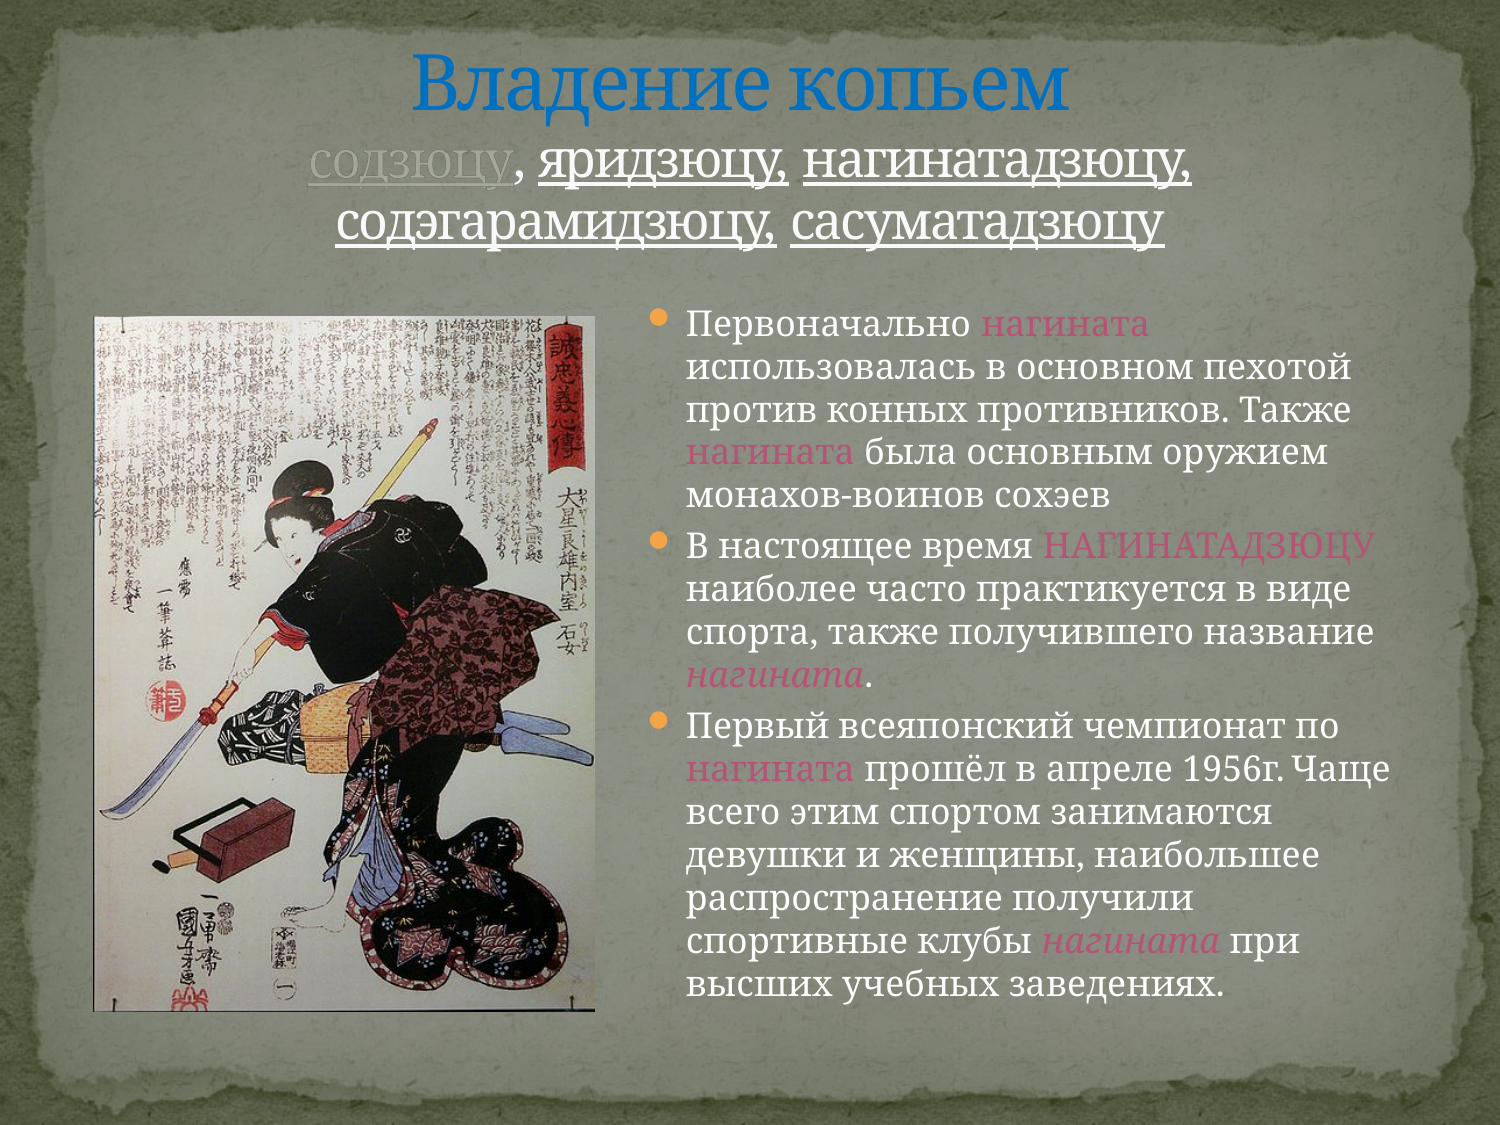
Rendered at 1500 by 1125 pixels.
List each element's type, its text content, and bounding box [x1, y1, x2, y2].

list Первоначально нагината использовалась в основном пехотой против конных противников. Также нагината была основным оружием монахов-воинов сохэев В настоящее время НАГИНАТАДЗЮЦУ наиболее часто практикуется в виде спорта, также получившего название нагината. Первый всеяпонский чемпионат по нагината прошёл в апреле 1956г. Чаще всего этим спортом занимаются девушки и женщины, наибольшее распространение получили спортивные клубы нагината при высших учебных заведениях. [632, 292, 1429, 1032]
title Владение копьем содзюцу, яридзюцу, нагинатадзюцу, содэгарамидзюцу, сасуматадзюцу [74, 24, 1425, 258]
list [96, 319, 593, 1011]
